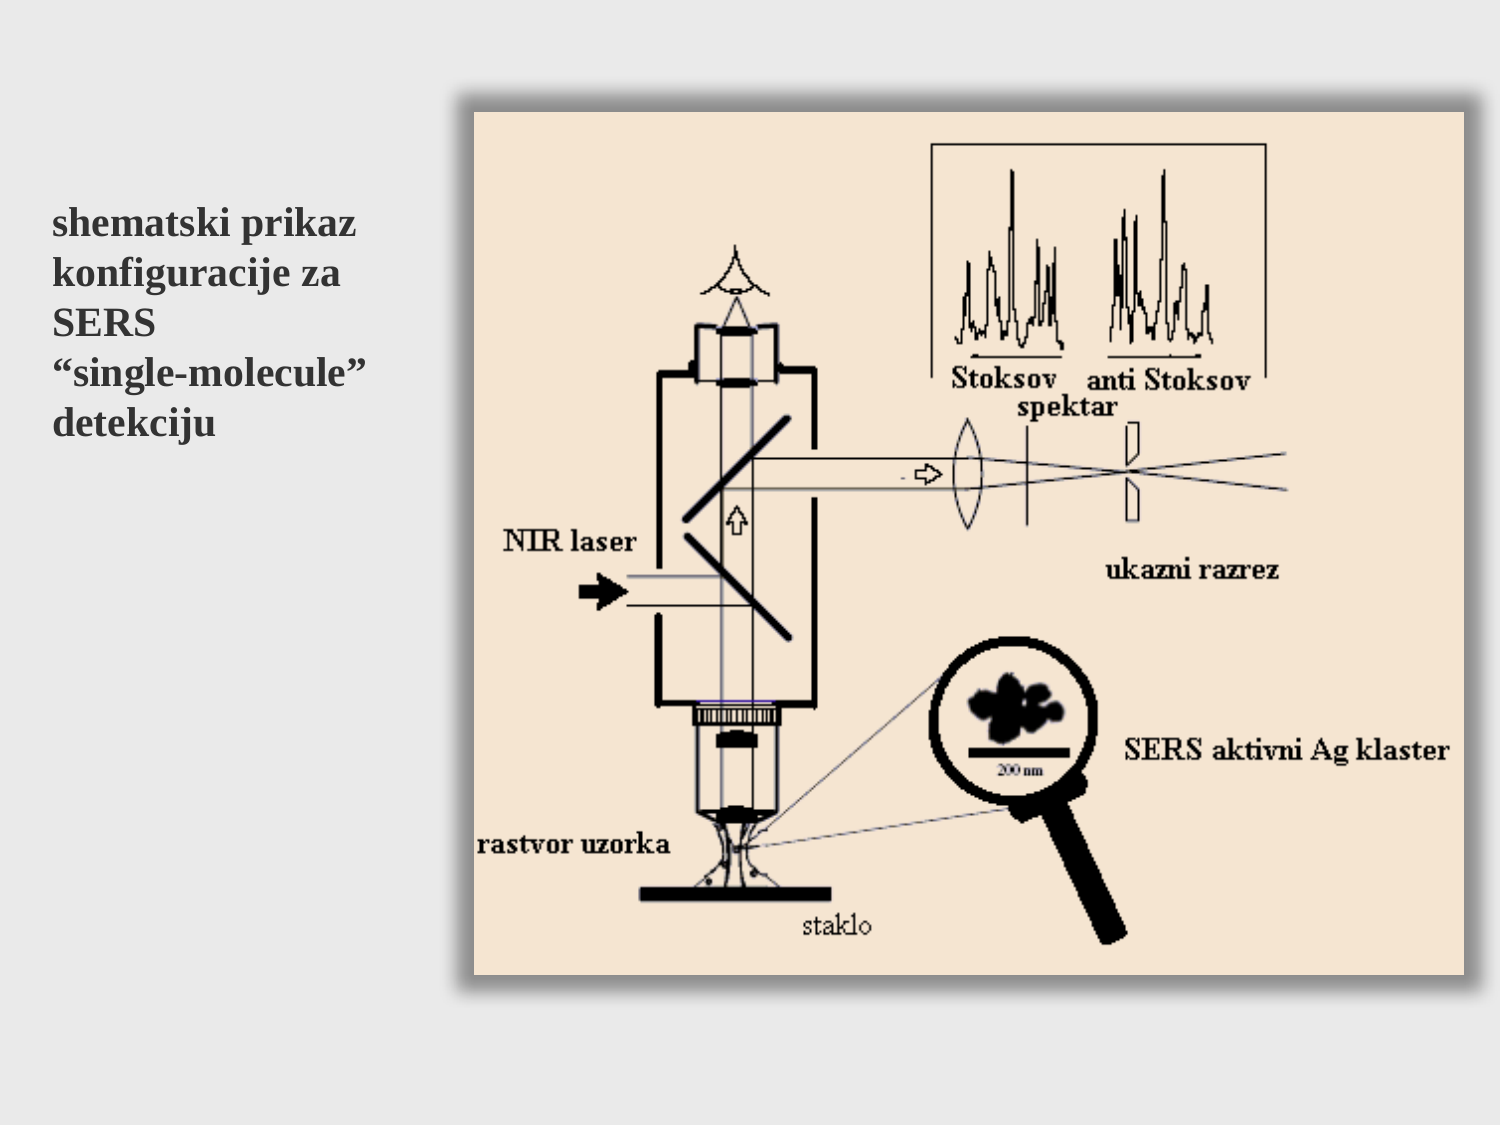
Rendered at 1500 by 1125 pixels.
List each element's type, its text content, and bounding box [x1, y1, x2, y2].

picture [474, 112, 1465, 975]
text_box shematski prikaz konfiguracije za SERS “single-molecule” detekciju [37, 187, 413, 503]
